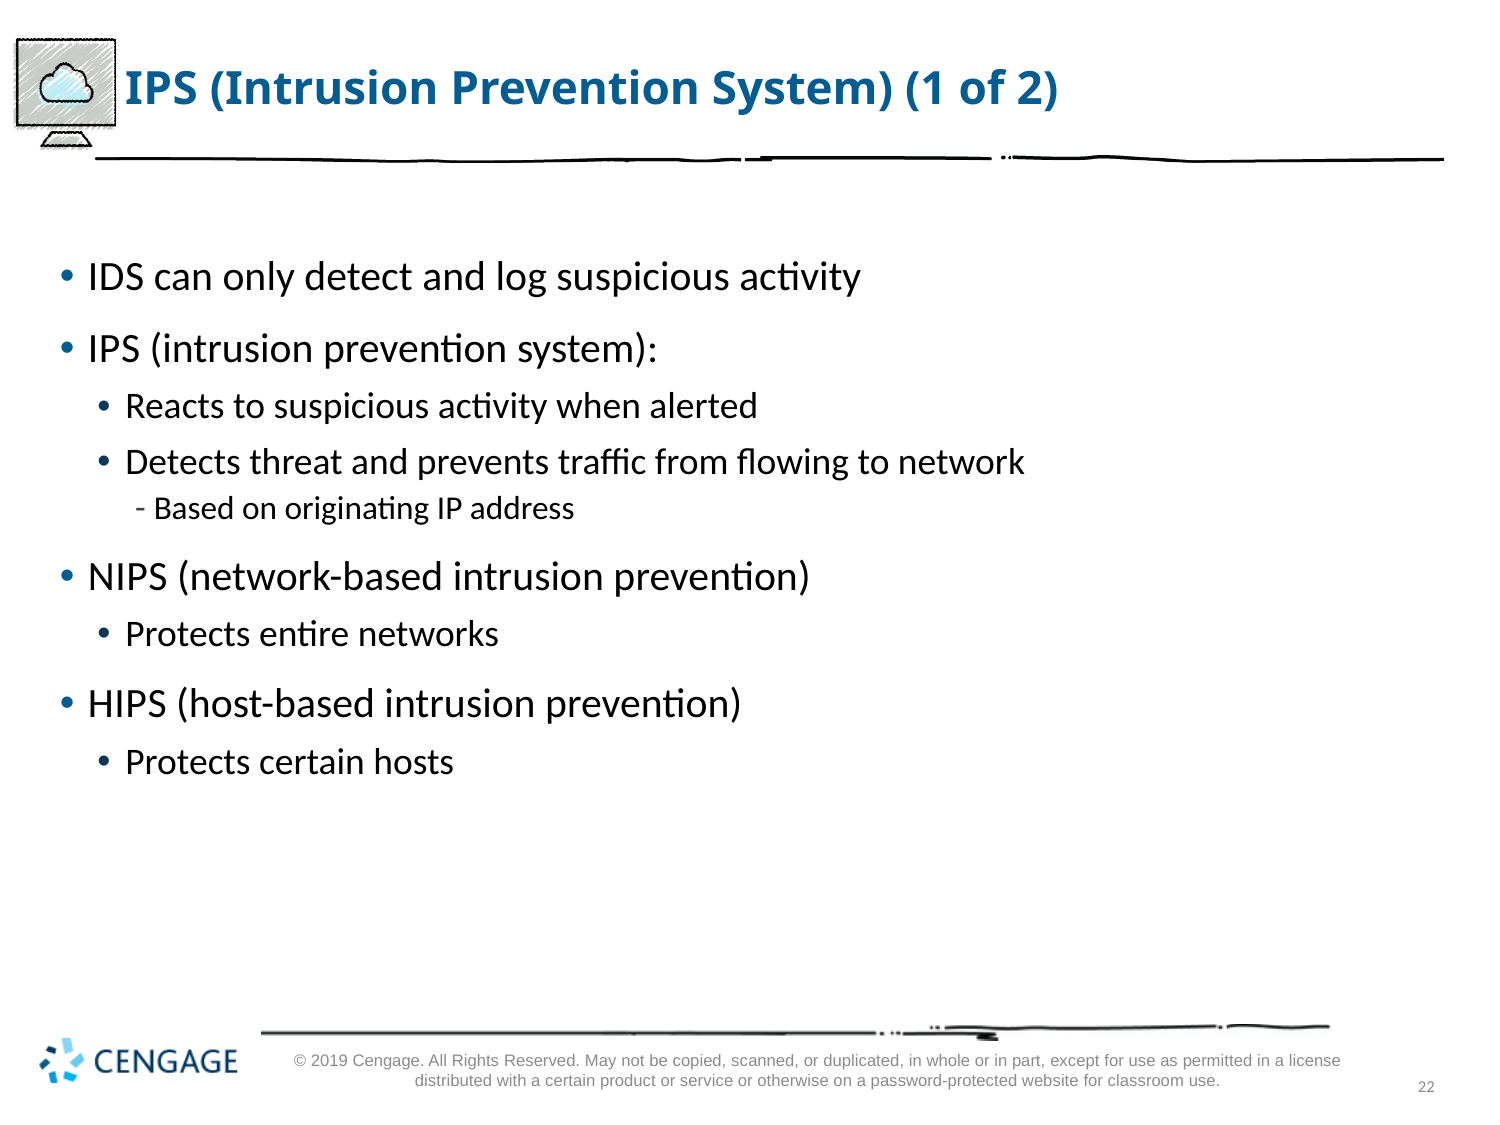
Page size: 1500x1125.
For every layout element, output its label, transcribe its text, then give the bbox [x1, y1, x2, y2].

picture [261, 1024, 1331, 1041]
list I D S can only detect and log suspicious activity I P S (intrusion prevention system): Reacts to suspicious activity when alerted Detects threat and prevents traffic from flowing to network Based on originating IP address N I P S (network-based intrusion prevention) Protects entire networks H I P S (host-based intrusion prevention) Protects certain hosts [59, 252, 1441, 790]
footer © 2019 Cengage. All Rights Reserved. May not be copied, scanned, or duplicated, in whole or in part, except for use as permitted in a license distributed with a certain product or service or otherwise on a password-protected website for classroom use. [262, 1050, 1375, 1091]
picture [95, 155, 1444, 163]
picture [13, 36, 117, 151]
picture [19, 1024, 250, 1096]
title I P S (Intrusion Prevention System) (1 of 2) [125, 66, 1442, 116]
